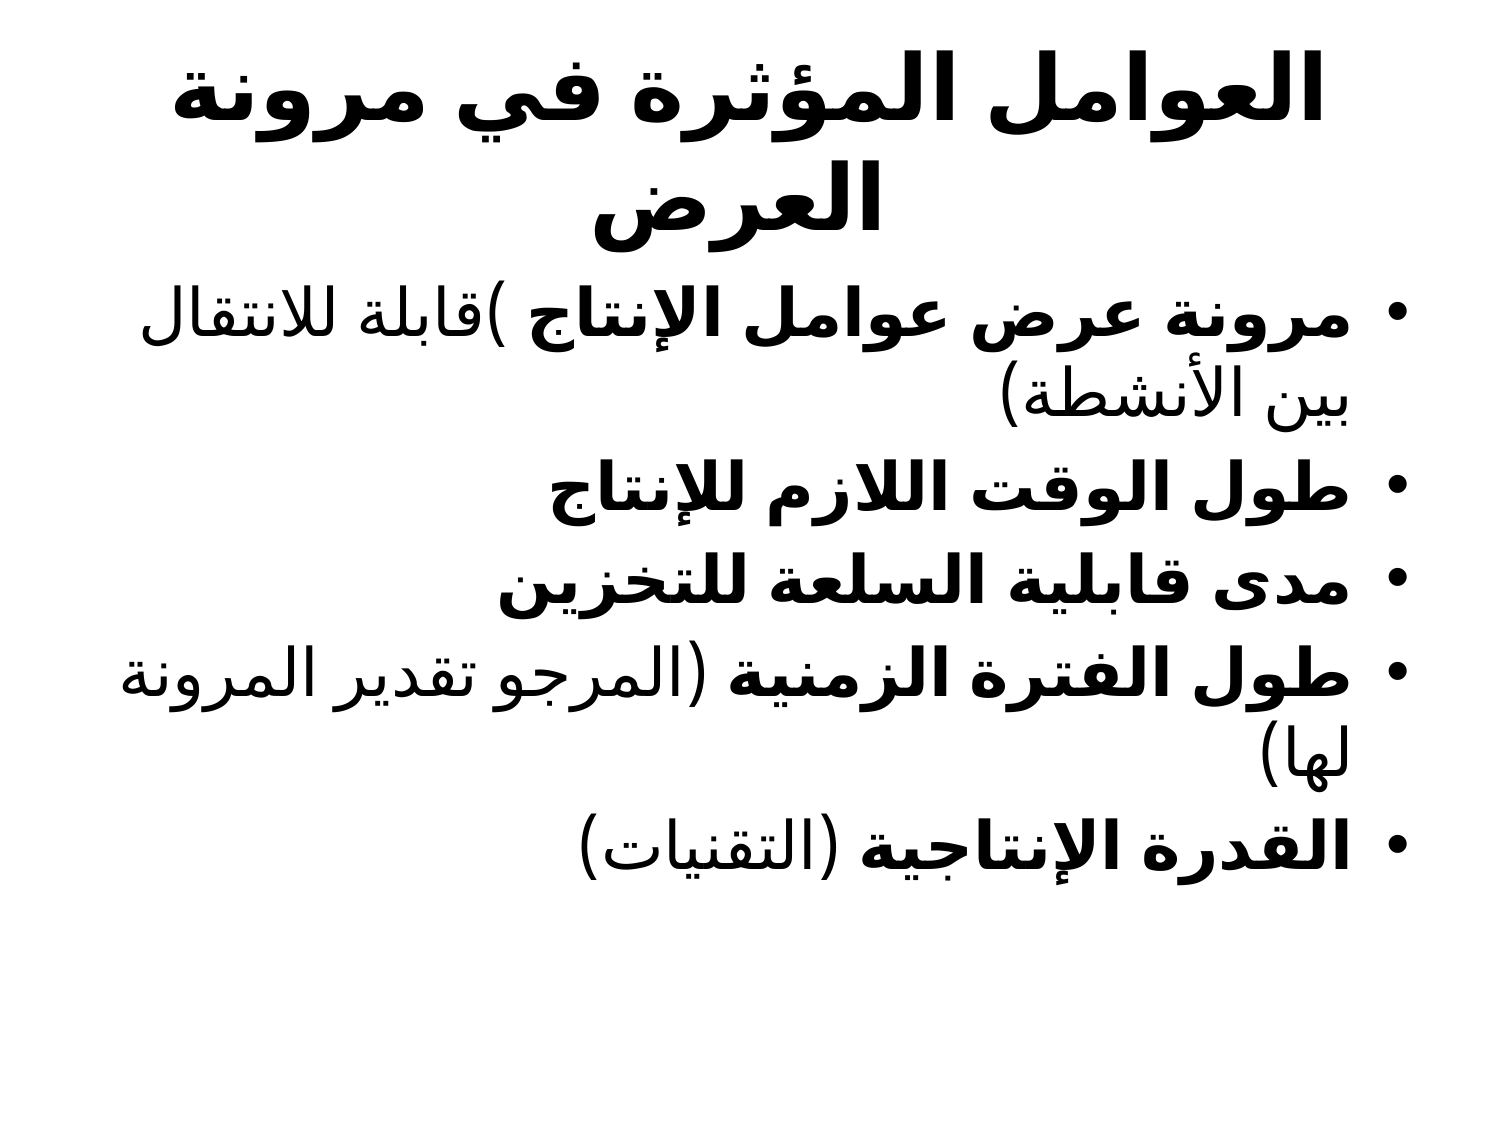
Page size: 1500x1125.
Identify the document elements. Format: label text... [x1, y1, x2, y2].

list مرونة عرض عوامل الإنتاج )قابلة للانتقال بين الأنشطة) طول الوقت اللازم للإنتاج مدى قابلية السلعة للتخزين طول الفترة الزمنية (المرجو تقدير المرونة لها) القدرة الإنتاجية (التقنيات) [75, 262, 1425, 1005]
title العوامل المؤثرة في مرونة العرض [75, 45, 1425, 233]
